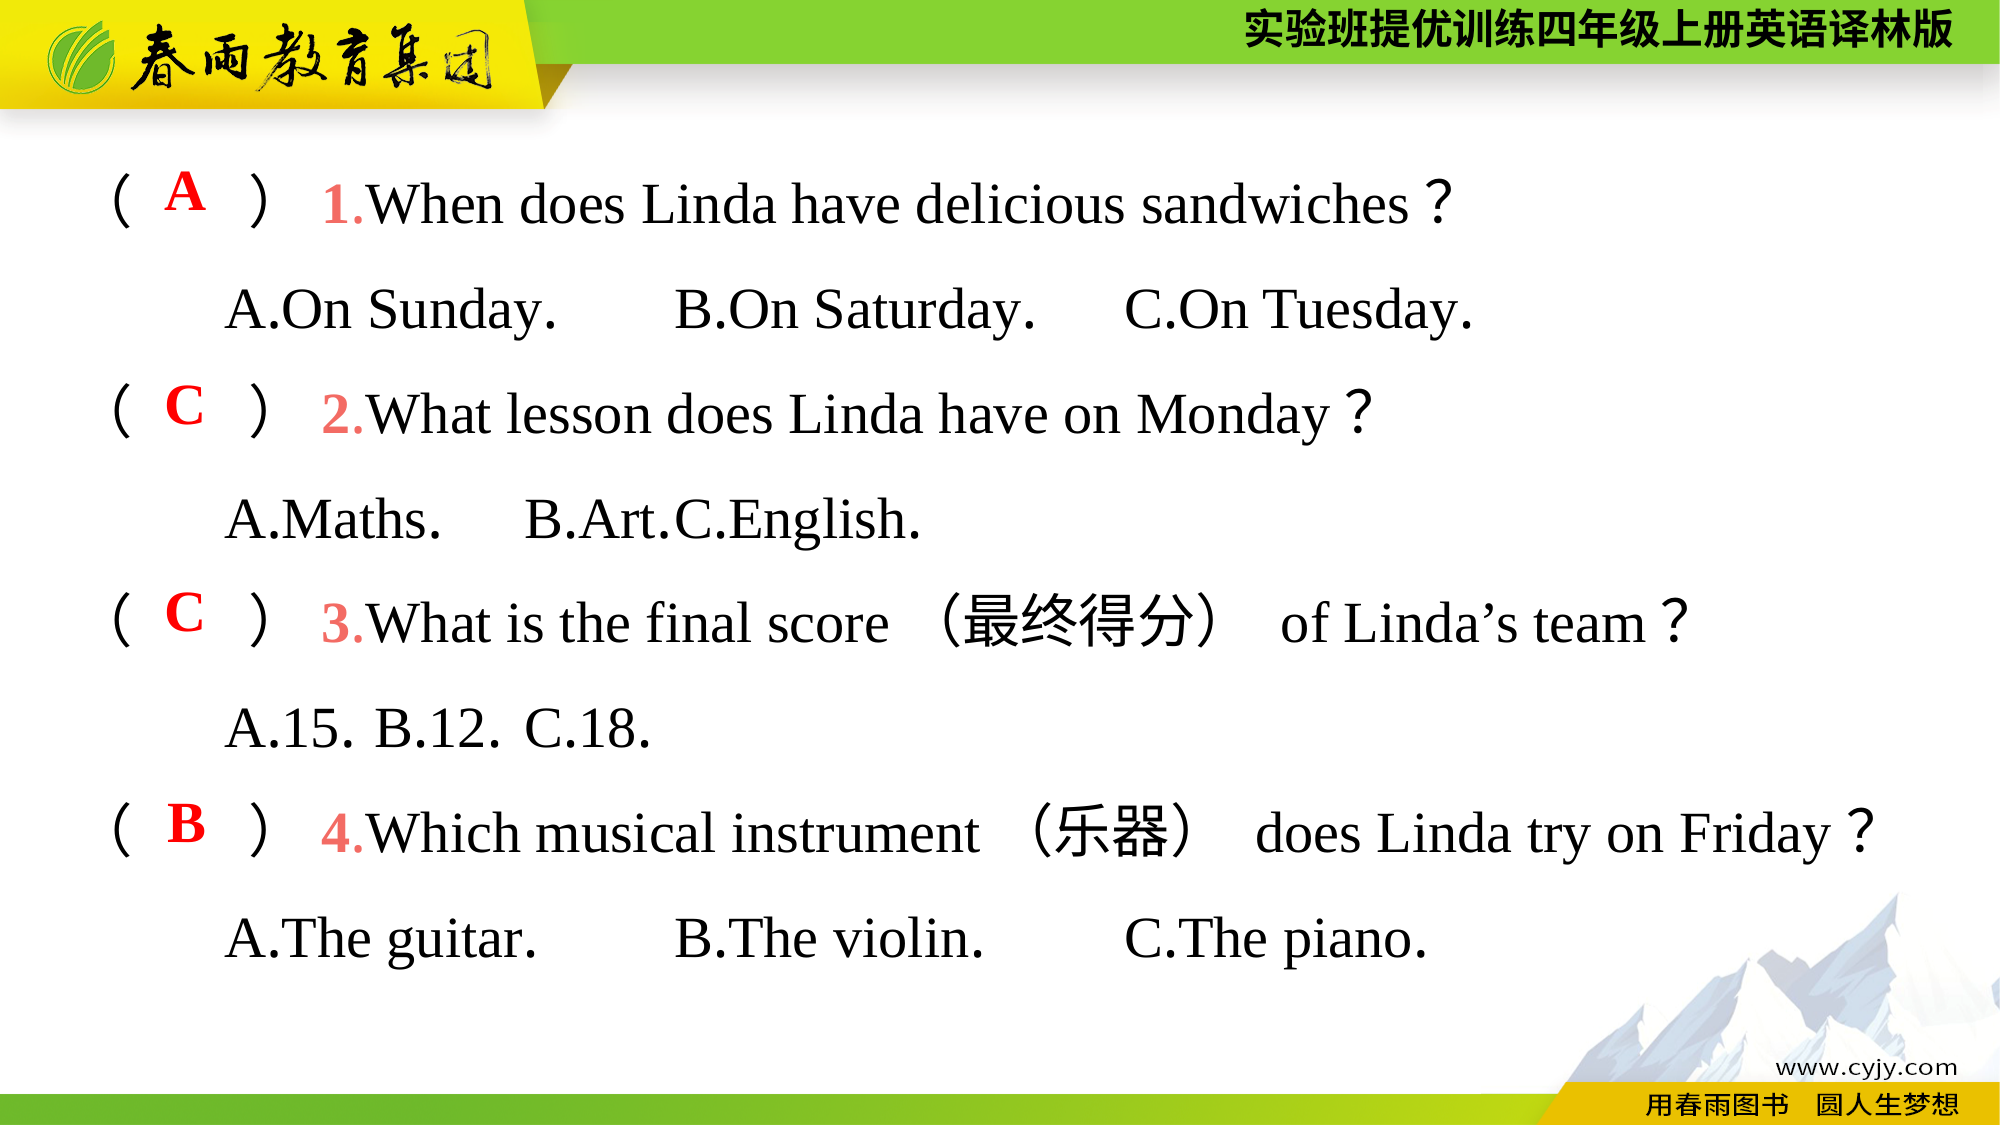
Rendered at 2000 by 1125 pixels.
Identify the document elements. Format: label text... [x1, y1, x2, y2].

text_box C [149, 358, 222, 444]
list （ ）1.When does Linda have delicious sandwiches？ A.On Sunday. B.On Saturday. C.On Tuesday. （ ）2.What lesson does Linda have on Monday？ A.Maths. B.Art. C.English. （ ）3.What is the final score（最终得分） of Linda’s team？ A.15. B.12. C.18. （ ）4.Which musical instrument（乐器） does Linda try on Friday？ A.The guitar. B.The violin. C.The piano. [59, 122, 1944, 986]
text_box C [149, 565, 222, 650]
picture [0, 0, 2000, 1125]
text_box A [149, 144, 222, 230]
text_box B [153, 776, 222, 862]
